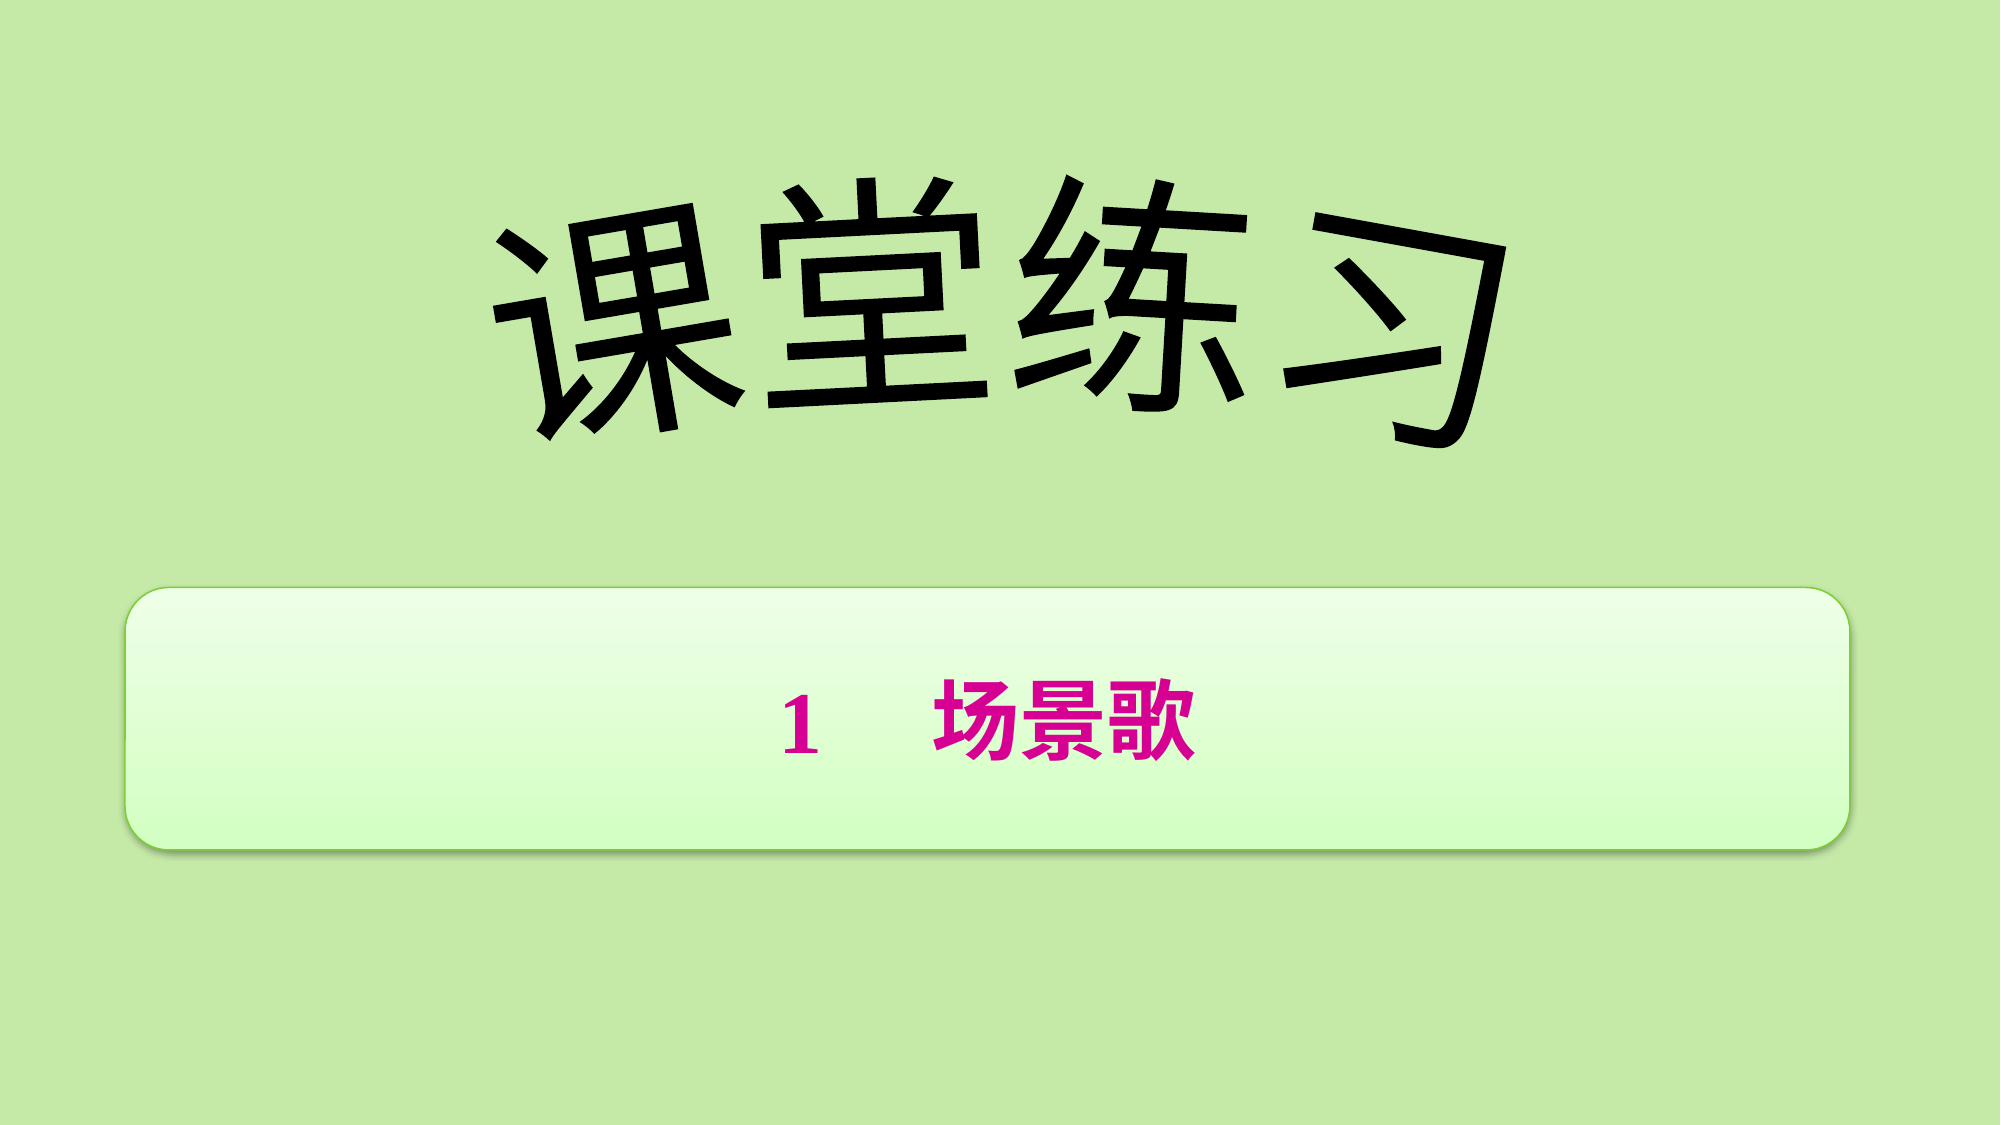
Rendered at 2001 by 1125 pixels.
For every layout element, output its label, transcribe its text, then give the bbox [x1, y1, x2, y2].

text_box 1 场景歌 [124, 586, 1851, 851]
